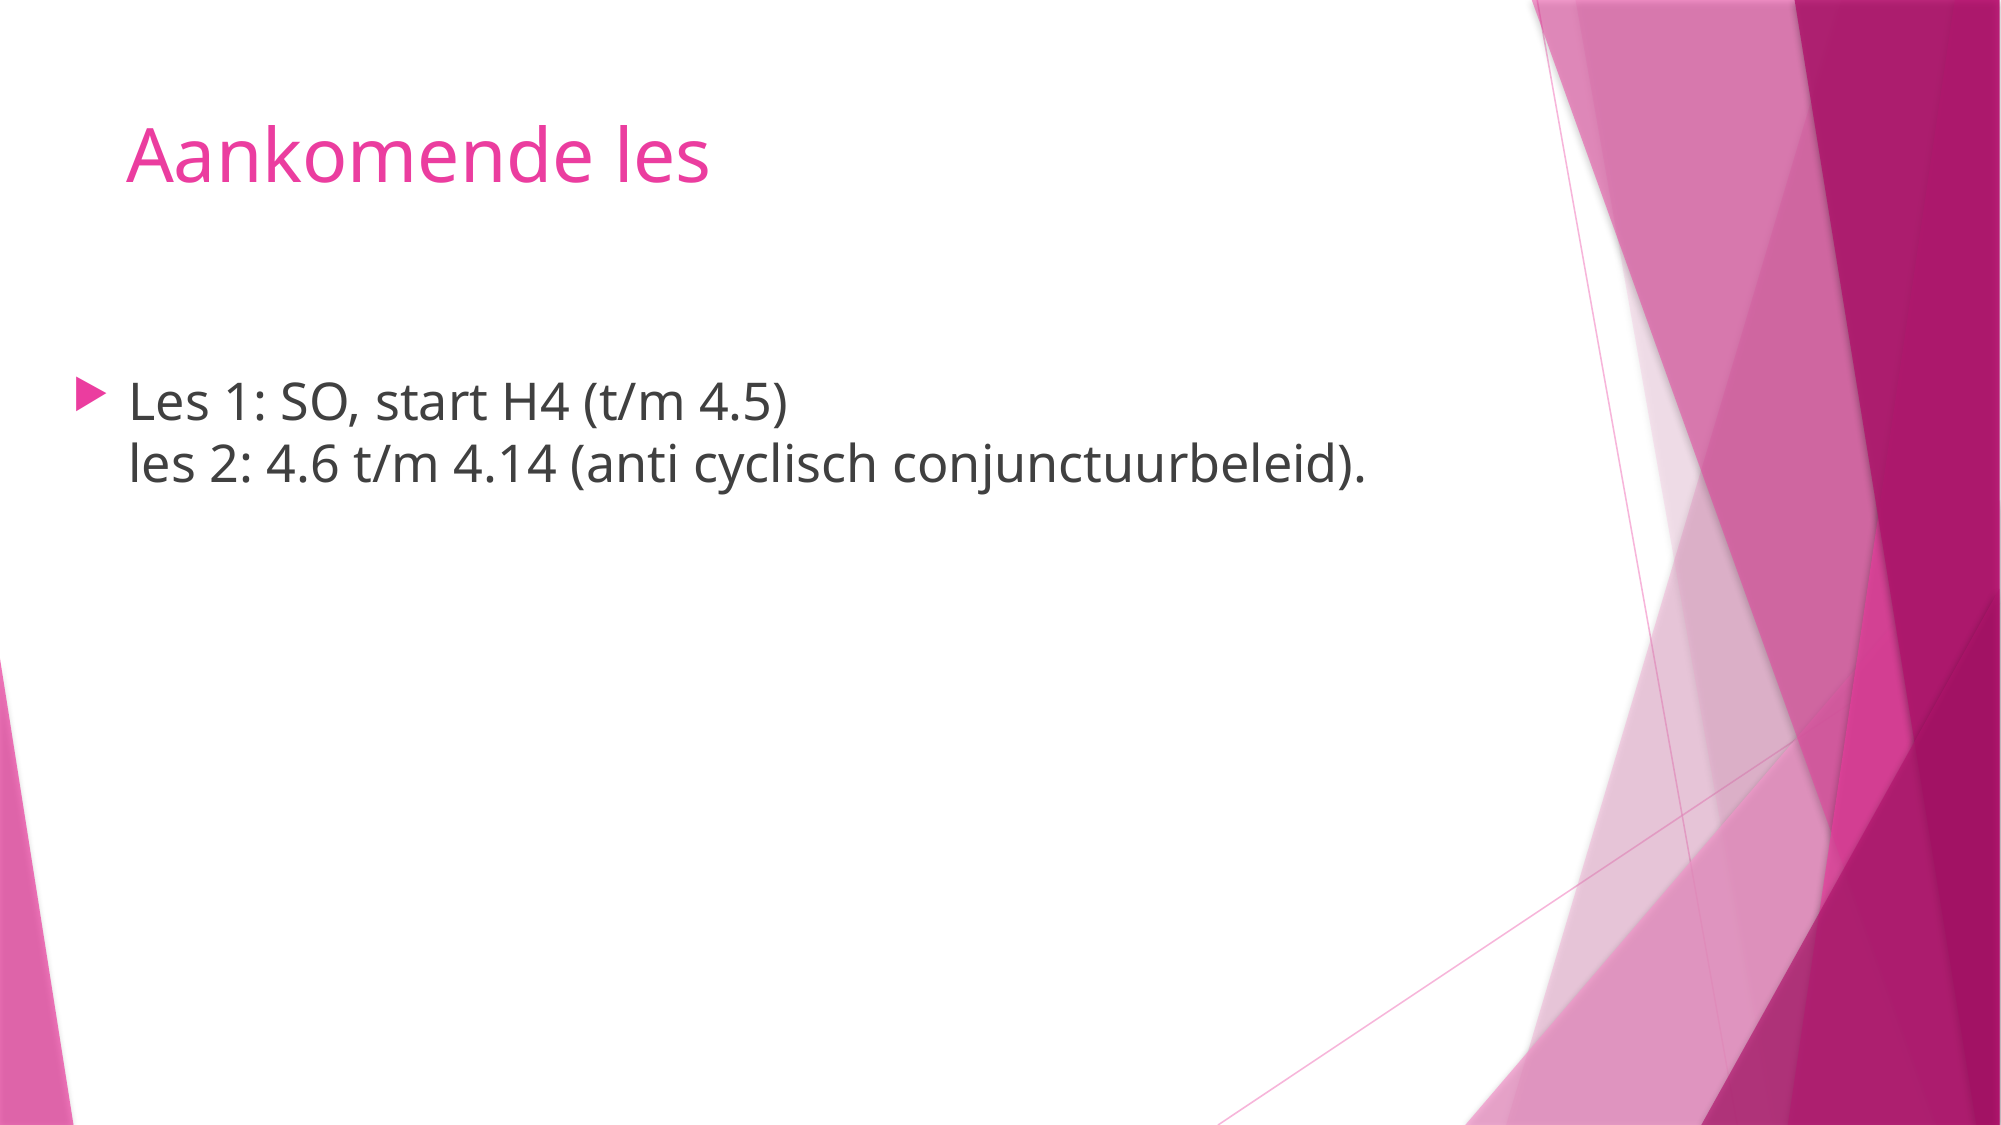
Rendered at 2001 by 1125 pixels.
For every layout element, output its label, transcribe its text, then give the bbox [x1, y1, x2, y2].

title Aankomende les [111, 99, 1522, 317]
list Les 1: SO, start H4 (t/m 4.5) les 2: 4.6 t/m 4.14 (anti cyclisch conjunctuurbeleid). [57, 360, 1611, 998]
